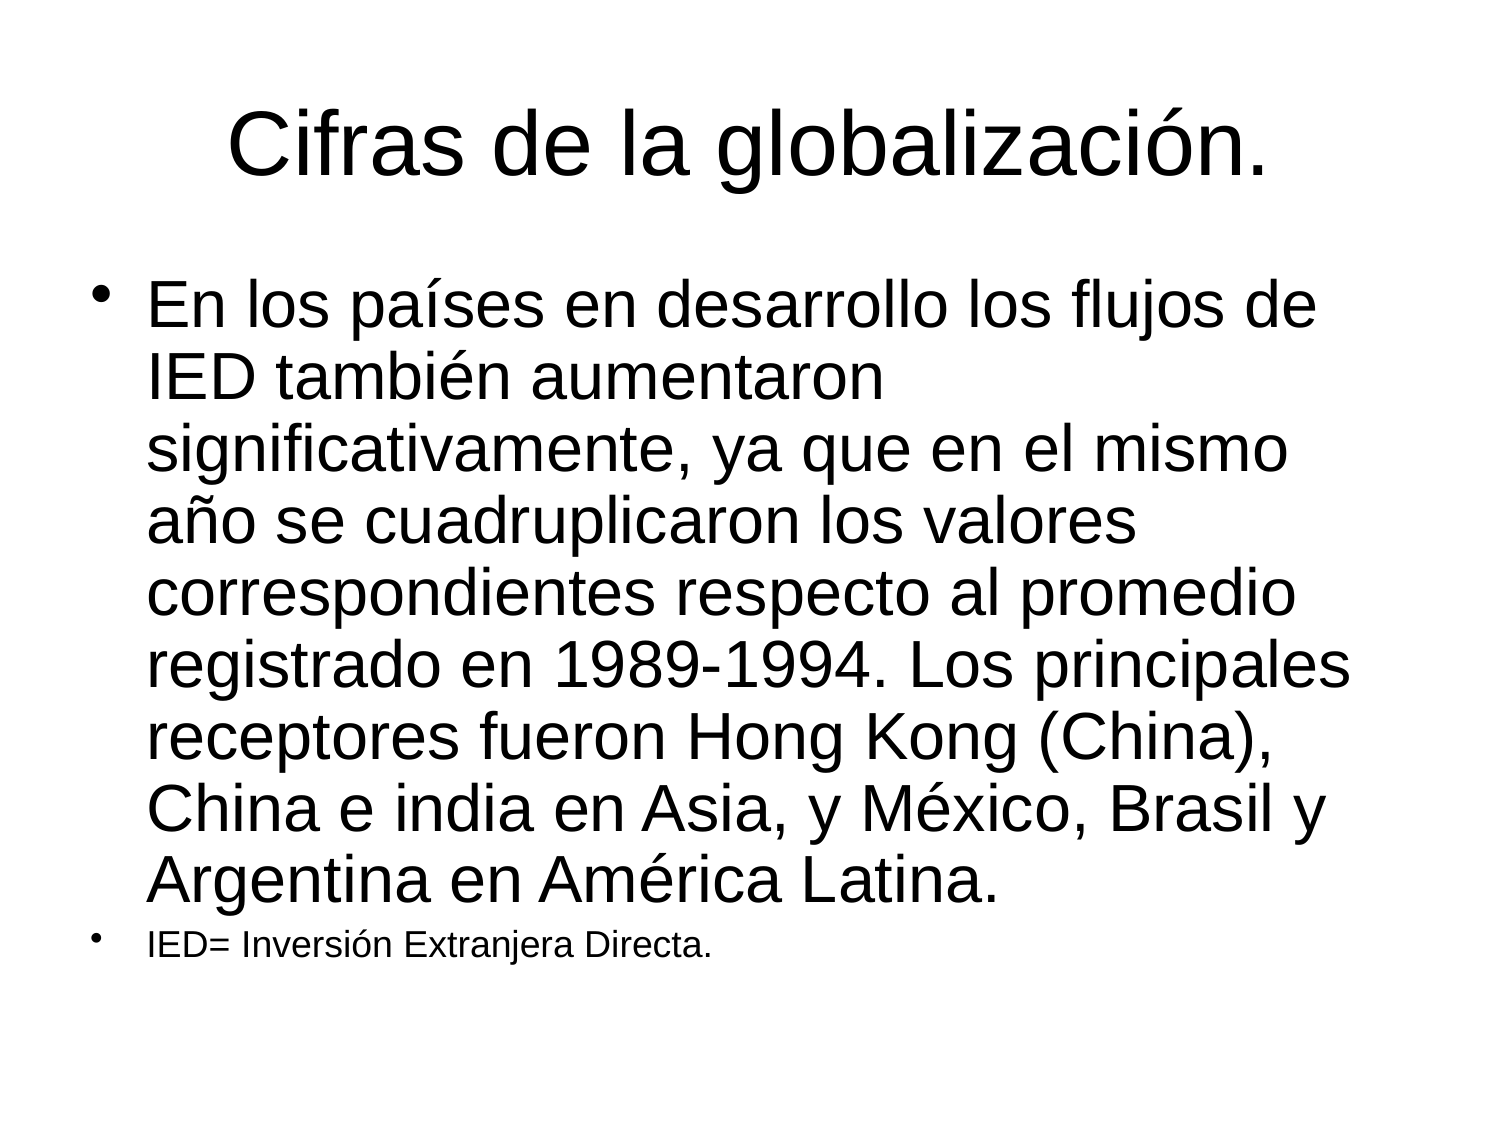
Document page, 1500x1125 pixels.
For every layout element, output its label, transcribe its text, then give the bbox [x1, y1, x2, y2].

list En los países en desarrollo los flujos de IED también aumentaron significativamente, ya que en el mismo año se cuadruplicaron los valores correspondientes respecto al promedio registrado en 1989-1994. Los principales receptores fueron Hong Kong (China), China e india en Asia, y México, Brasil y Argentina en América Latina. IED= Inversión Extranjera Directa. [74, 262, 1426, 1006]
title Cifras de la globalización. [74, 44, 1426, 233]
